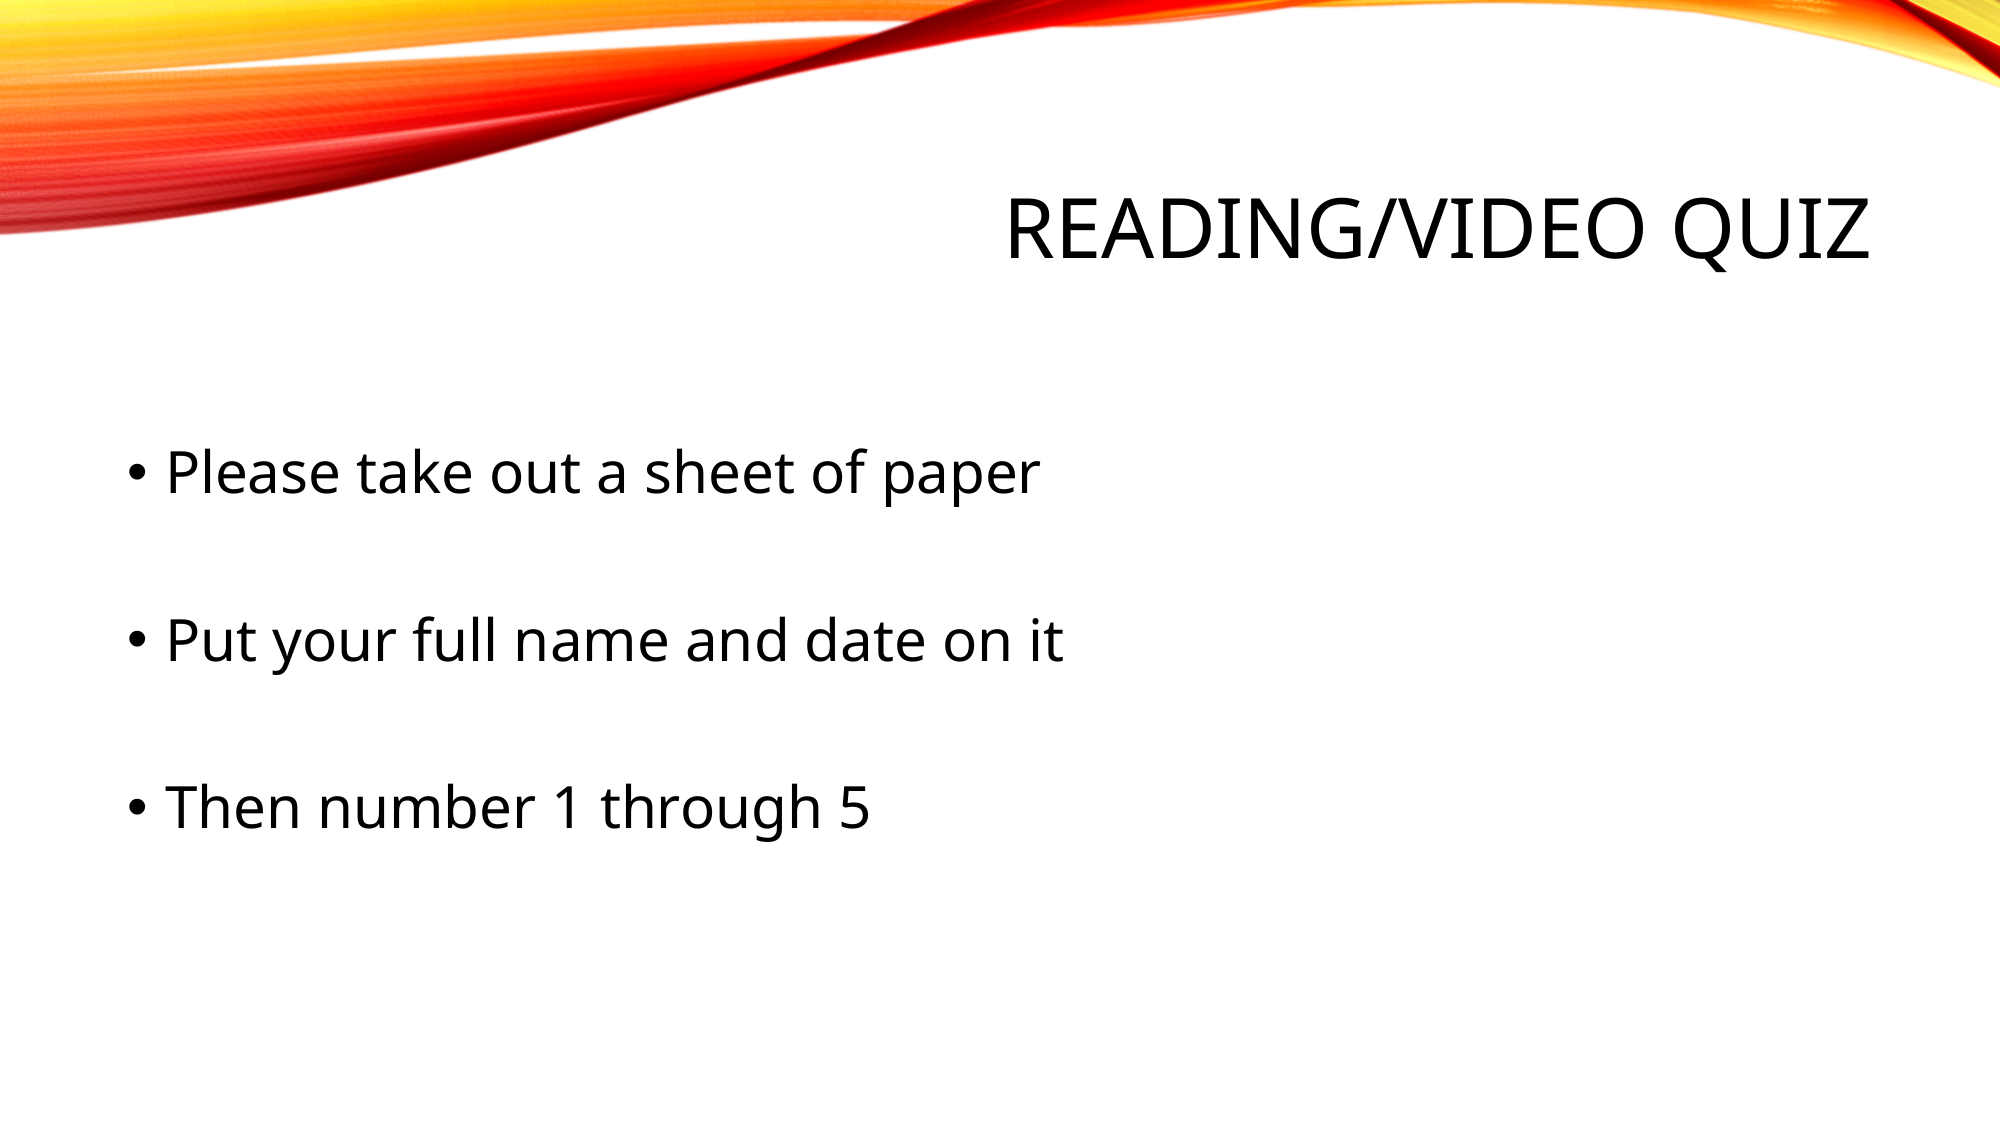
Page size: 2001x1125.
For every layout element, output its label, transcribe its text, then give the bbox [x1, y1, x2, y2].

list Please take out a sheet of paper Put your full name and date on it Then number 1 through 5 [112, 360, 1888, 1021]
title Reading/Video quiz [474, 125, 1888, 338]
picture [0, 0, 2000, 237]
